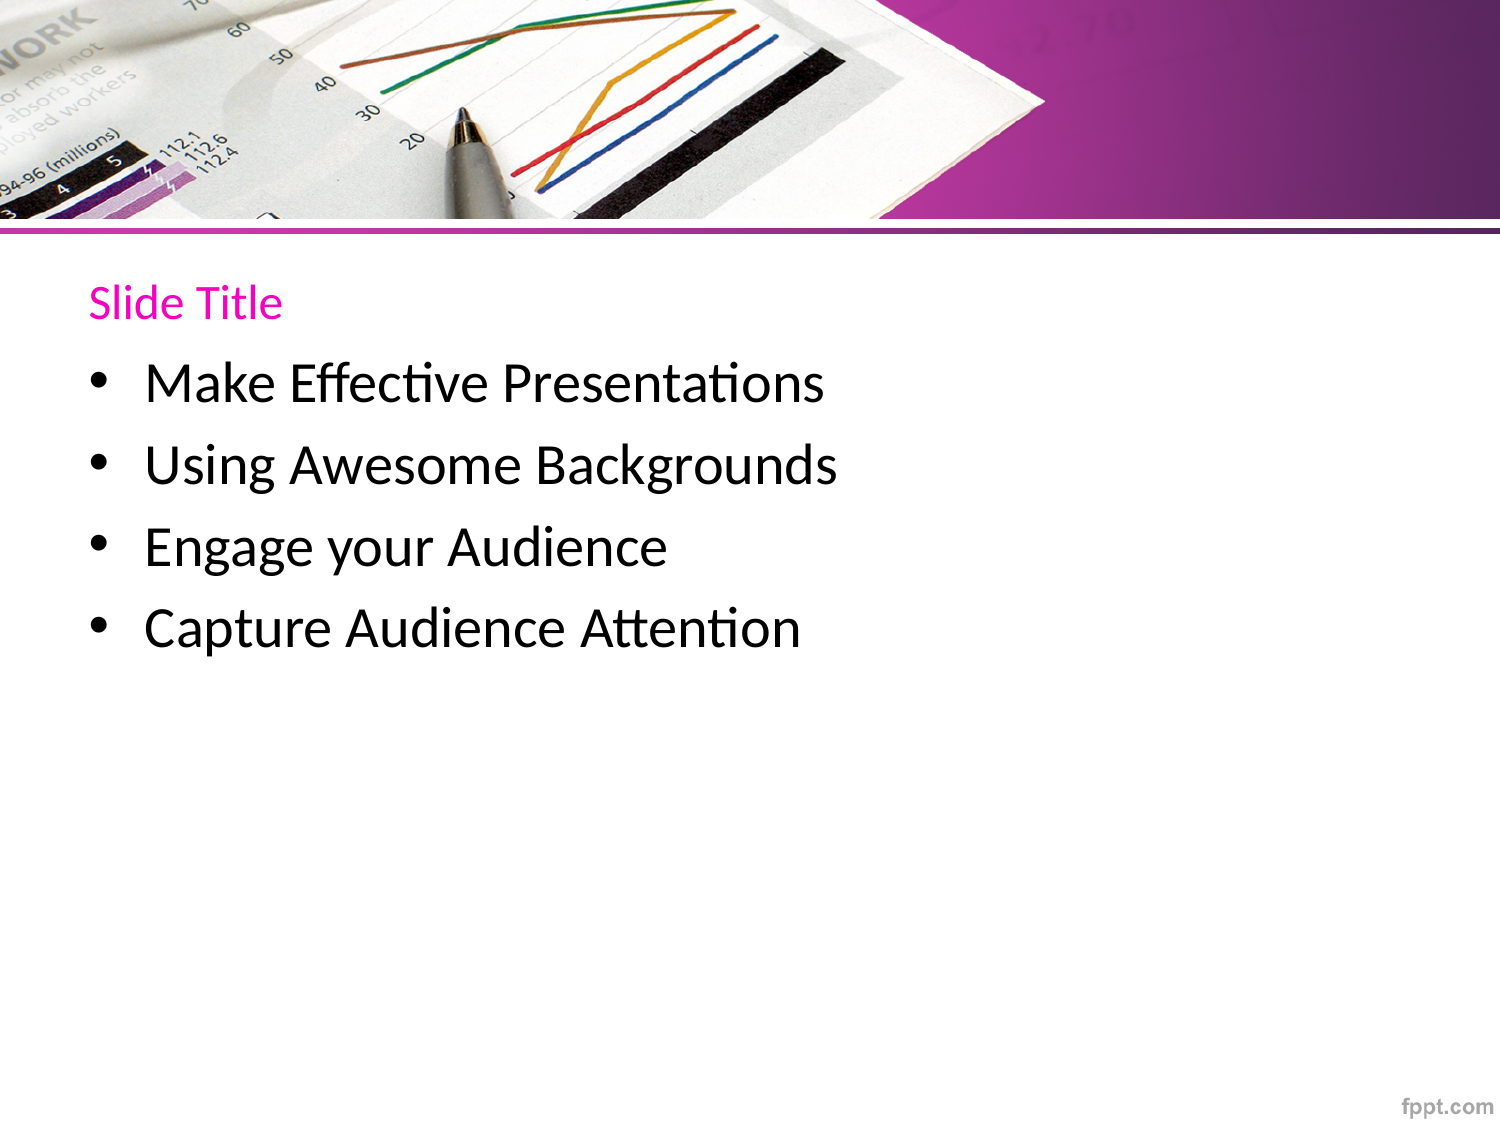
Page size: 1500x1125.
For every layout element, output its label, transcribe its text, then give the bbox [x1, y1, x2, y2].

list Make Effective Presentations Using Awesome Backgrounds Engage your Audience Capture Audience Attention [73, 337, 1424, 980]
picture [0, 0, 1500, 1125]
title Slide Title [73, 261, 1424, 337]
